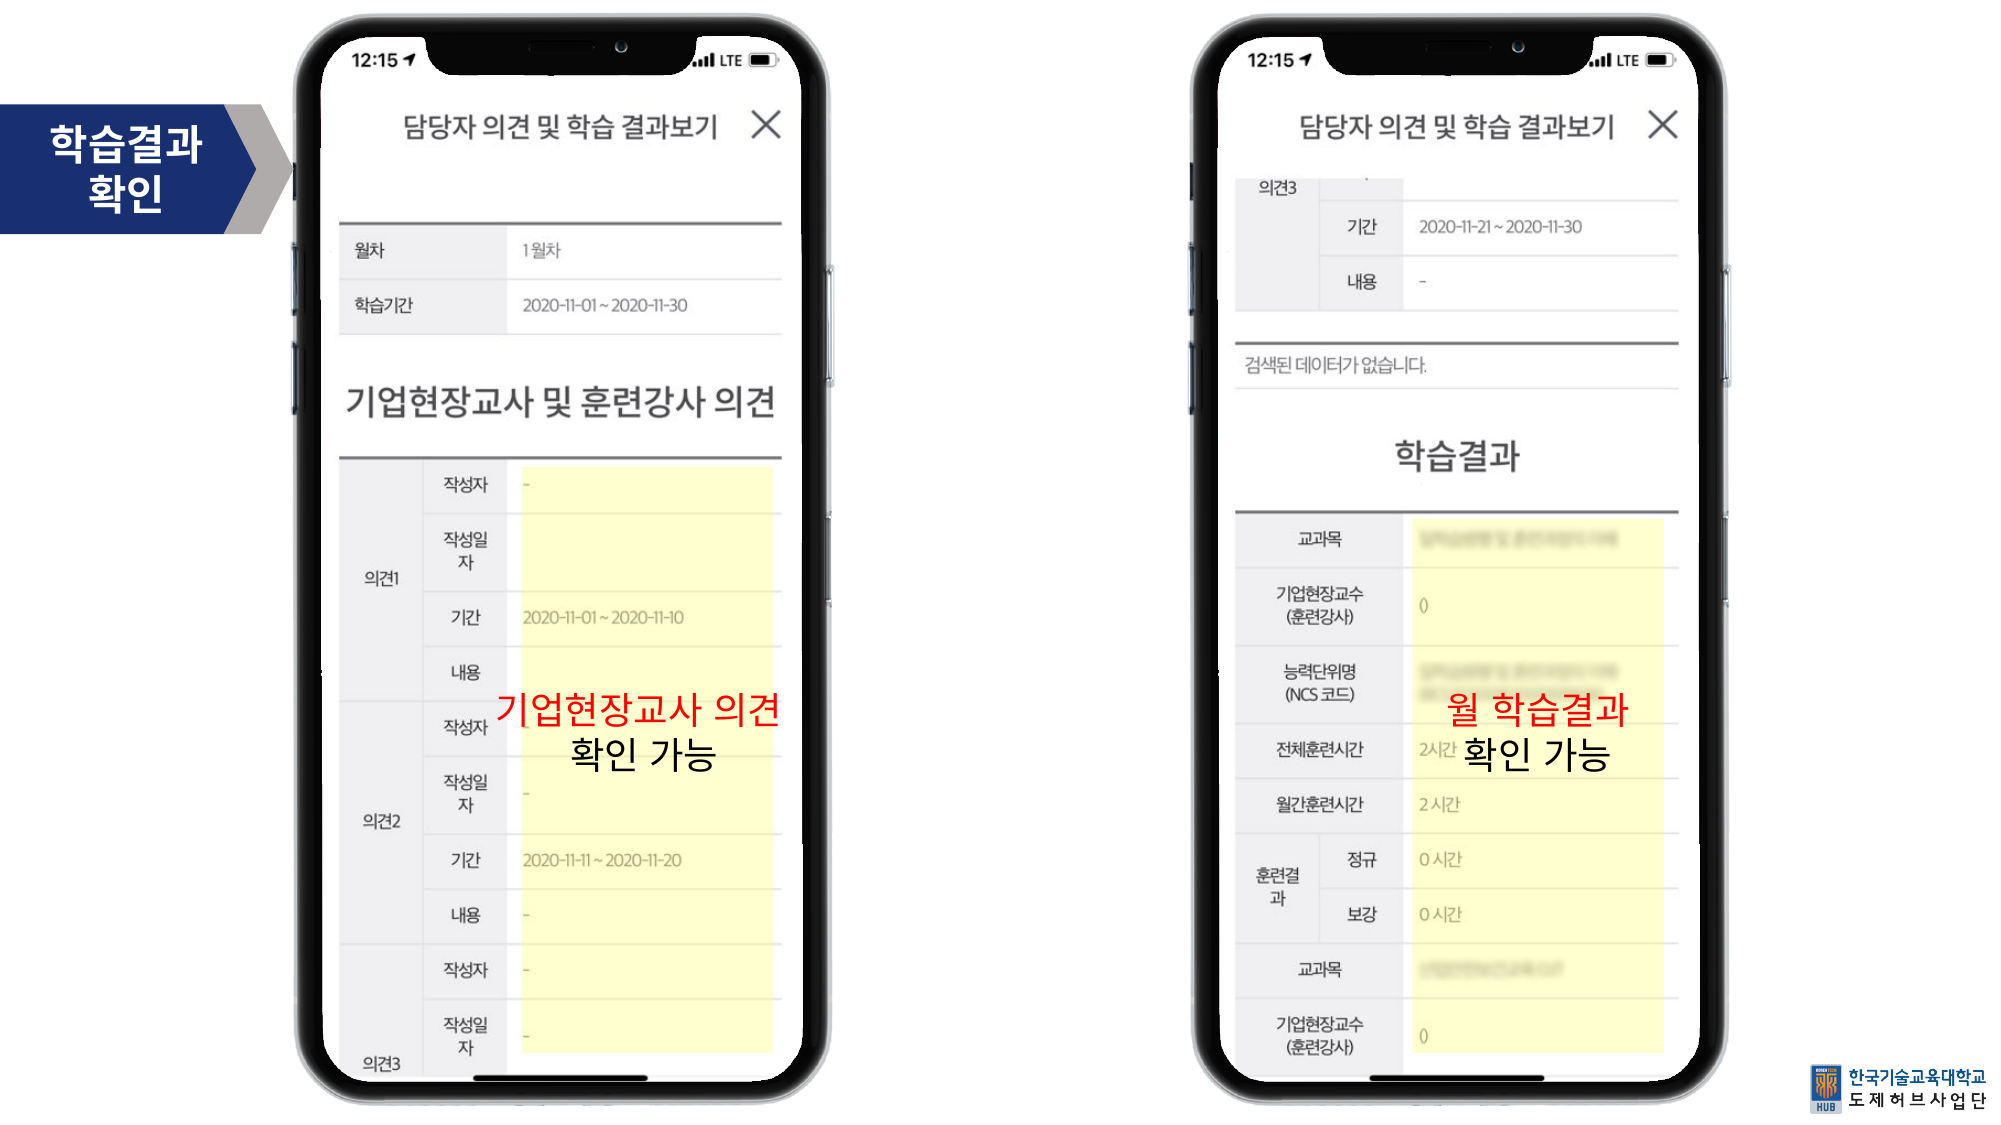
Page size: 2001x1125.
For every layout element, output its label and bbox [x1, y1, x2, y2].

text_box [0, 104, 294, 235]
picture [269, 0, 852, 1125]
picture [1166, 0, 1748, 1125]
picture [1810, 1064, 1986, 1114]
